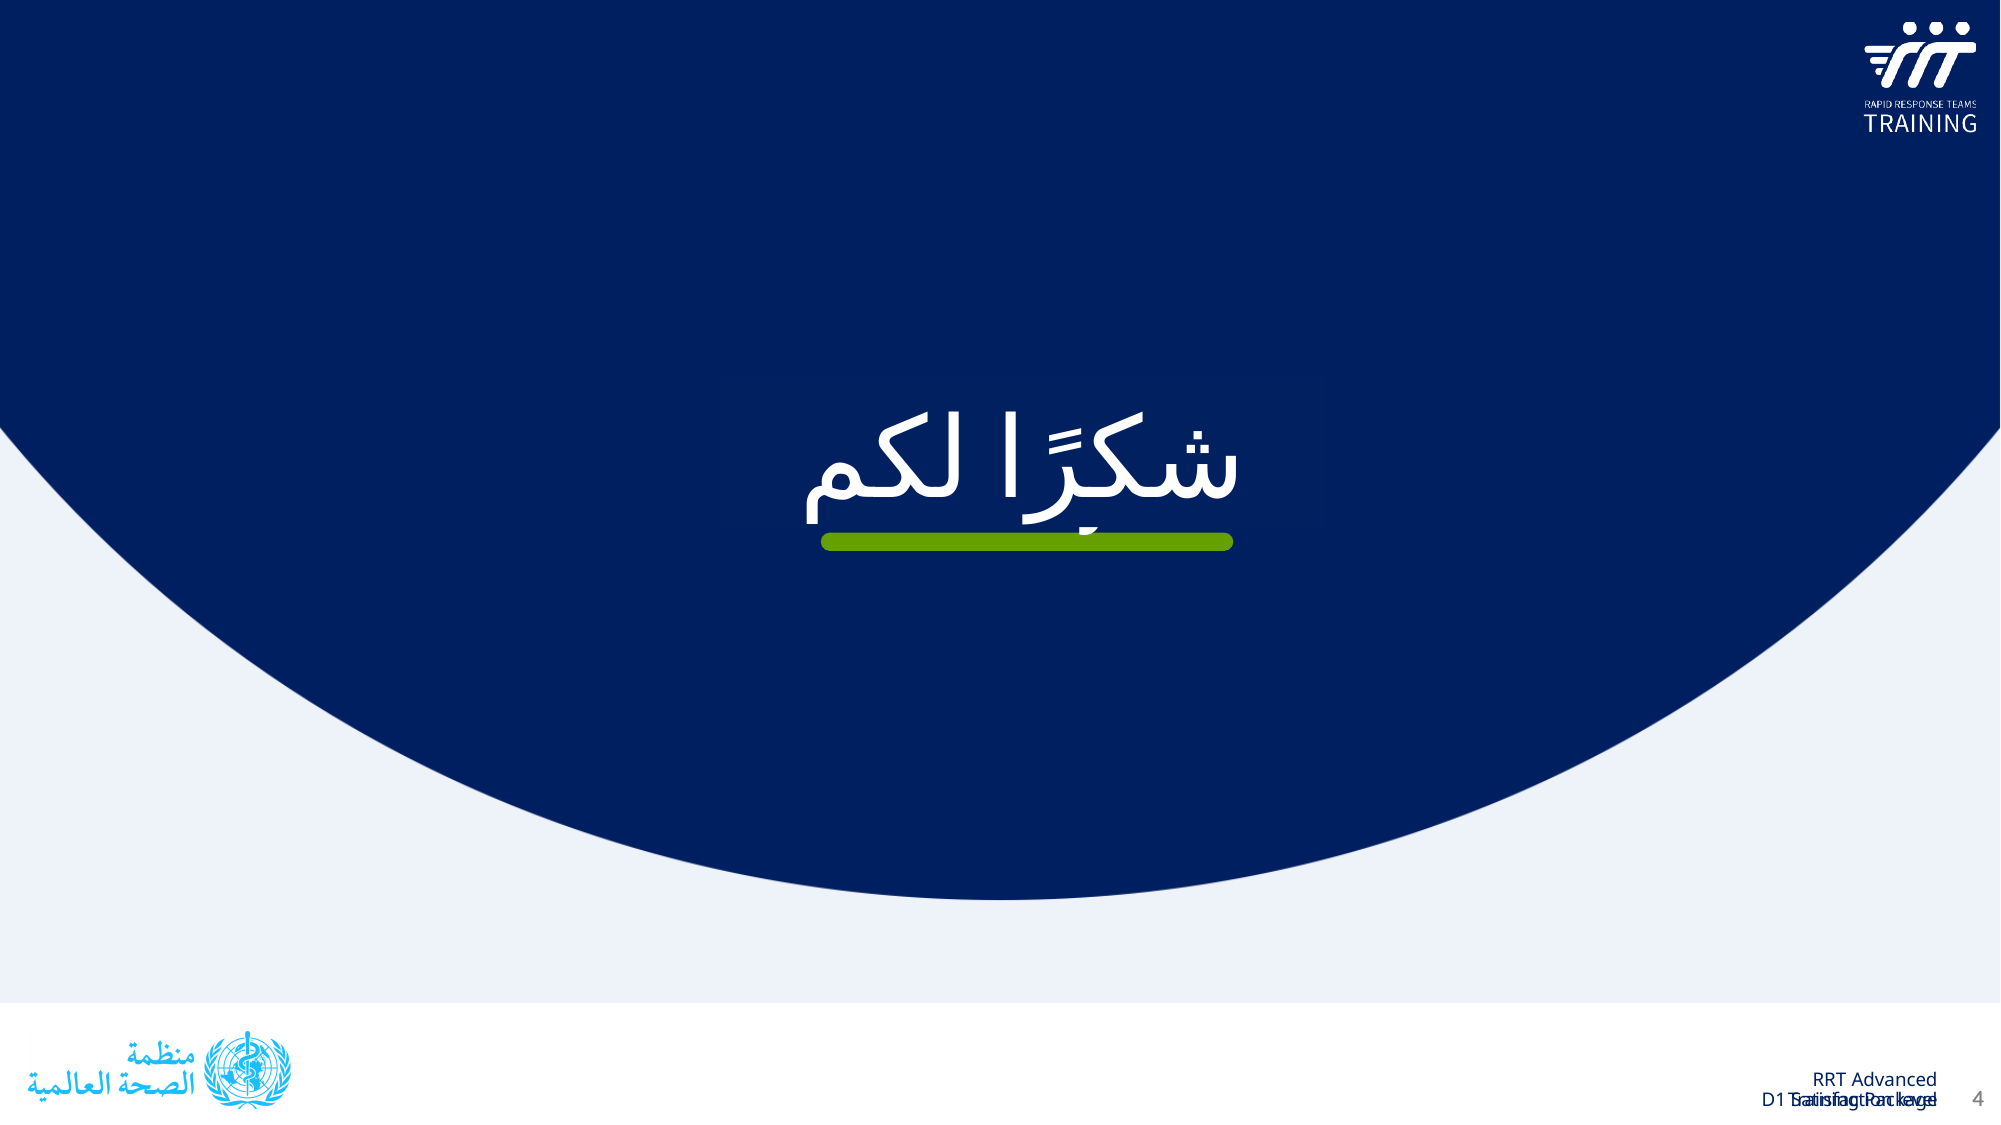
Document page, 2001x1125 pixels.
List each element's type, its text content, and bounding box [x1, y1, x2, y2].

text_box شكرًا لكم [718, 377, 1327, 528]
picture [28, 1031, 291, 1109]
picture [0, 0, 2001, 1003]
